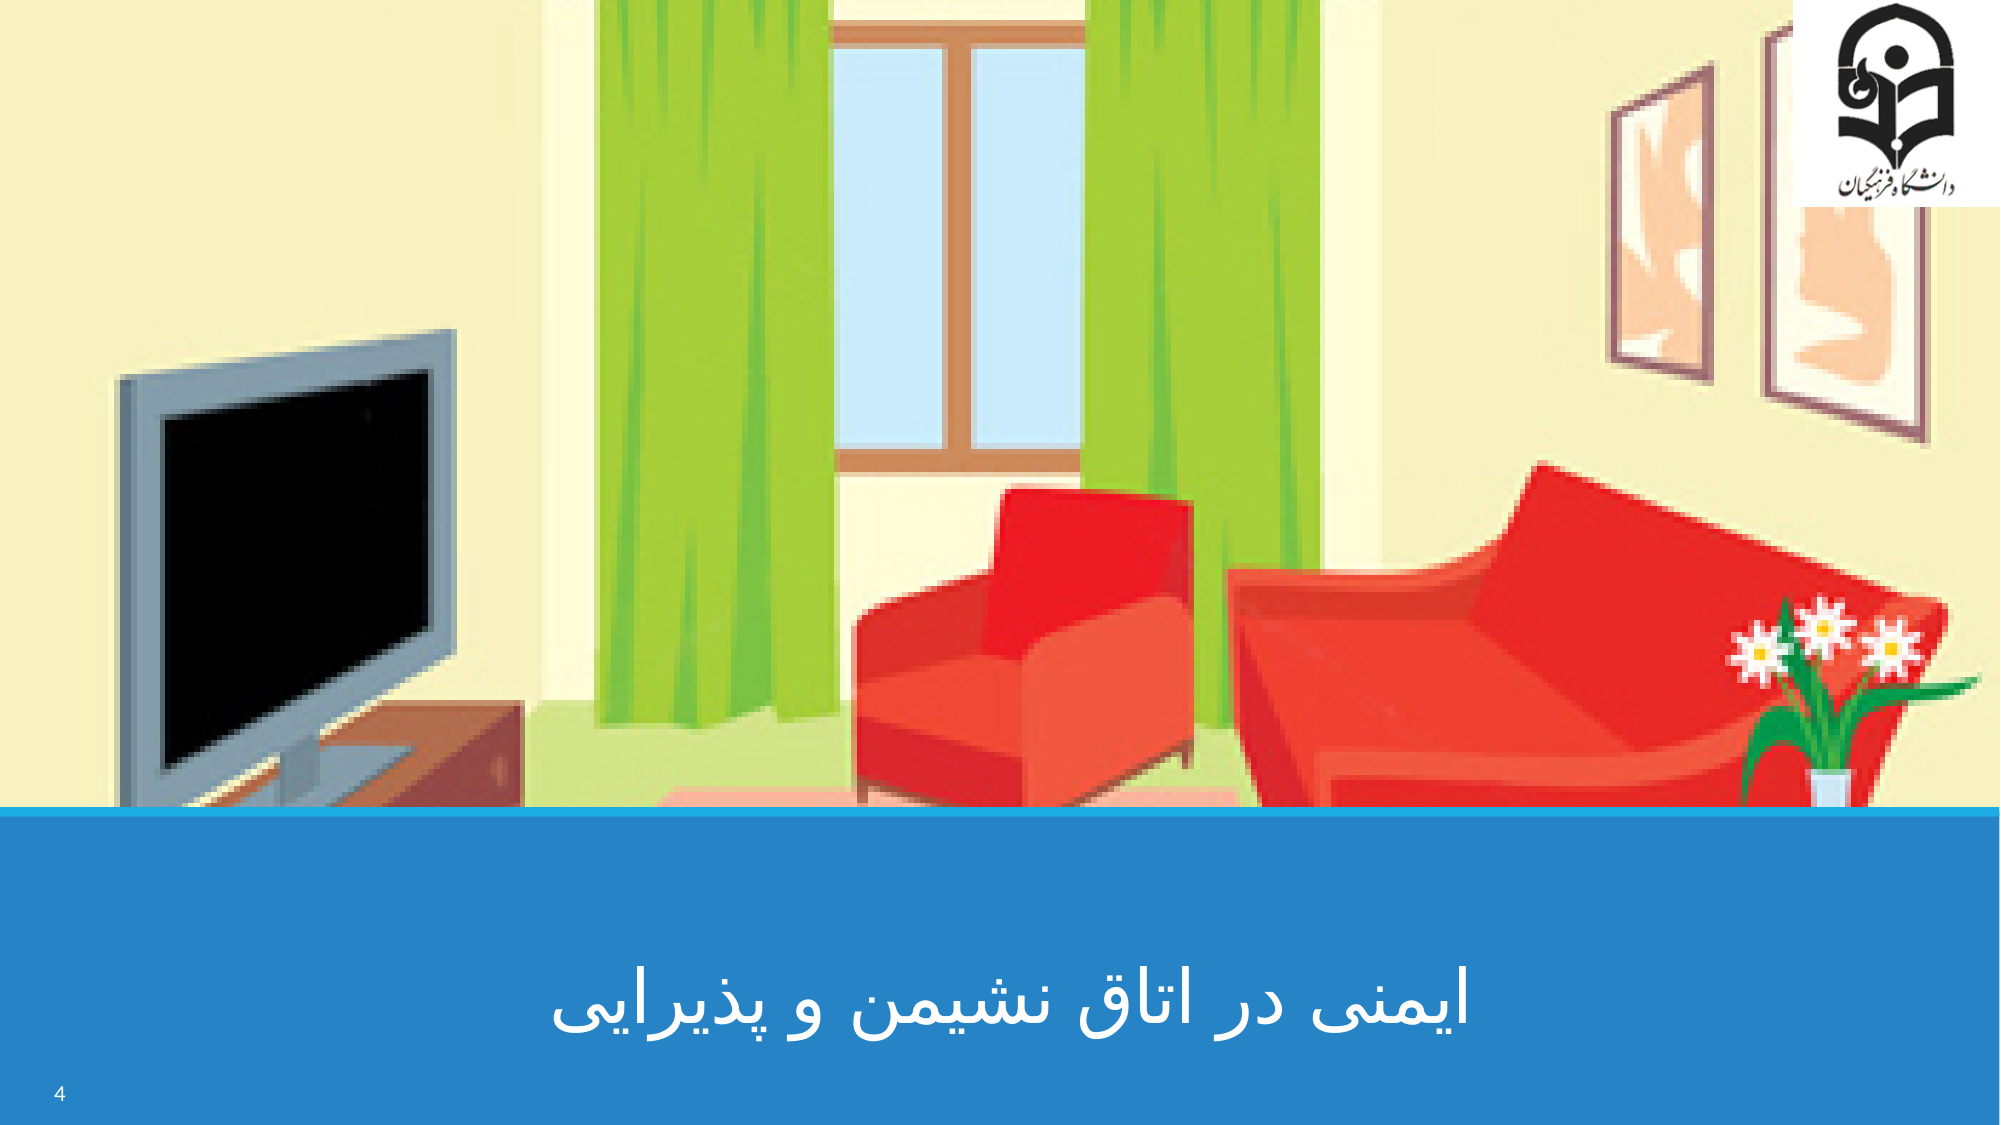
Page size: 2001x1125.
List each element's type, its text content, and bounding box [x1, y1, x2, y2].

slide_number 4 [12, 1059, 81, 1125]
title ایمنی در اتاق نشیمن و پذیرایی [170, 903, 1830, 1039]
picture [0, 0, 2000, 807]
